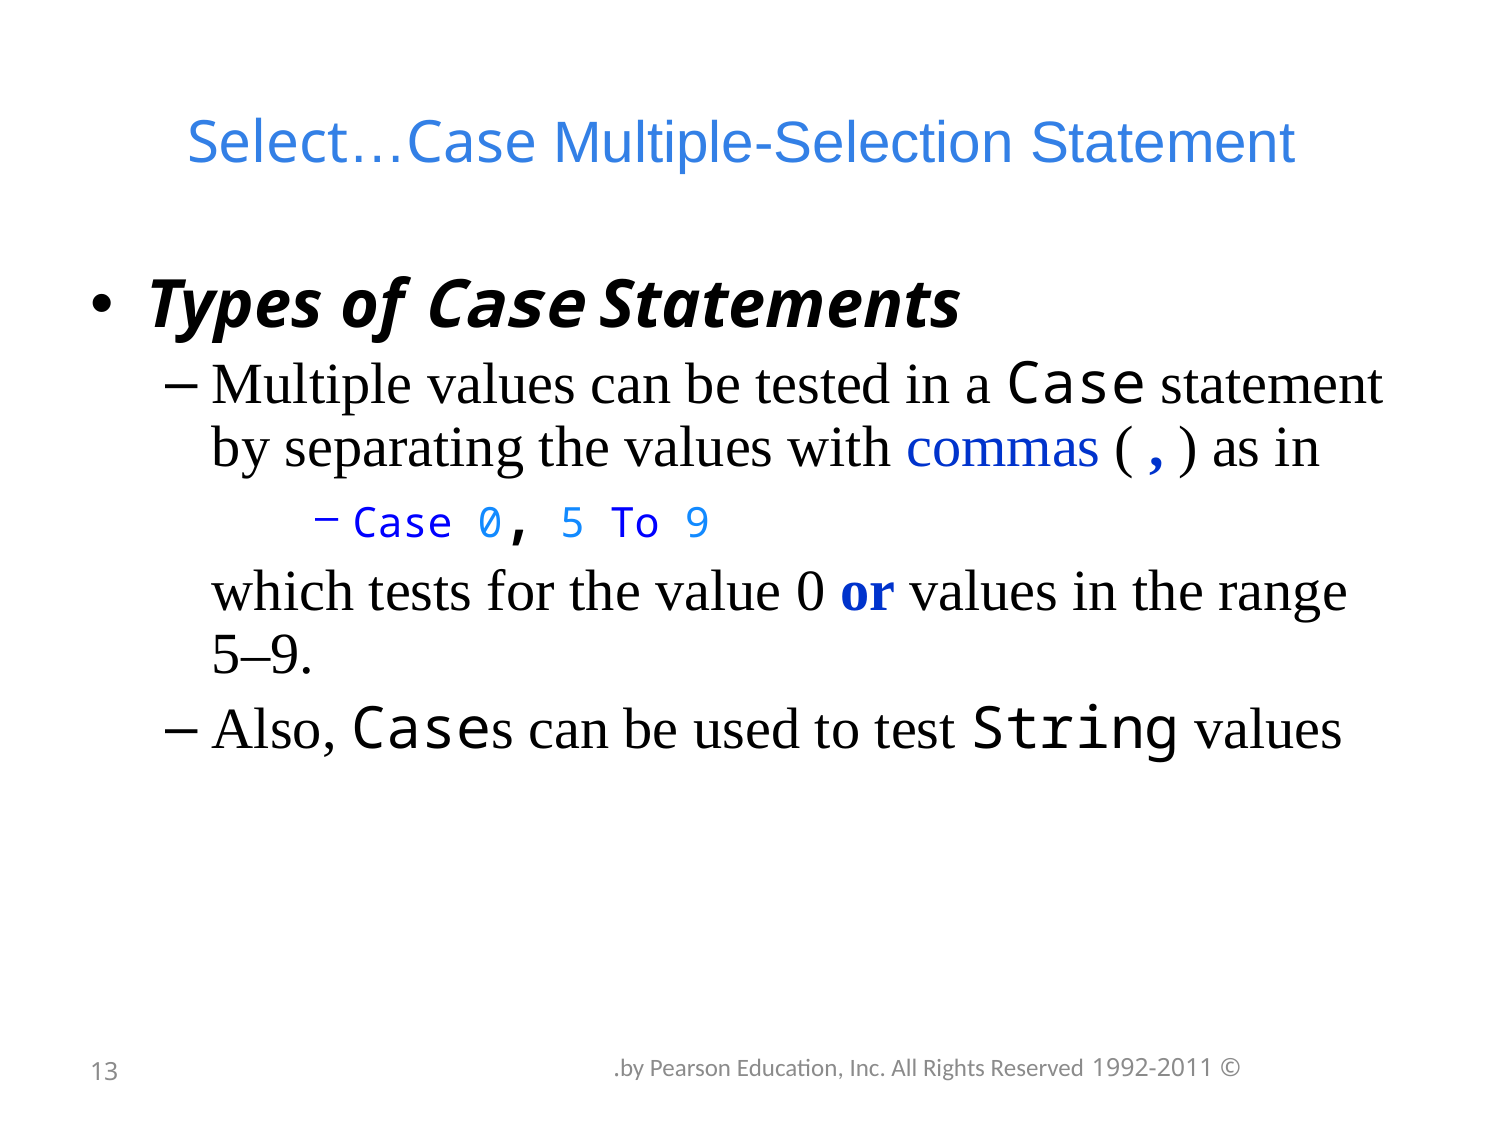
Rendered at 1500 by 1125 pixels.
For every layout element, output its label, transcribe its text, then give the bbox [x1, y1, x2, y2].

slide_number 13 [75, 1042, 425, 1103]
title Select…Case Multiple-Selection Statement [75, 45, 1425, 233]
list Types of Case Statements Multiple values can be tested in a Case statement by separating the values with commas ( , ) as in Case 0, 5 To 9 which tests for the value 0 or values in the range 5–9. Also, Cases can be used to test String values [75, 262, 1425, 1005]
footer © 1992-2011 by Pearson Education, Inc. All Rights Reserved. [431, 1046, 1424, 1087]
